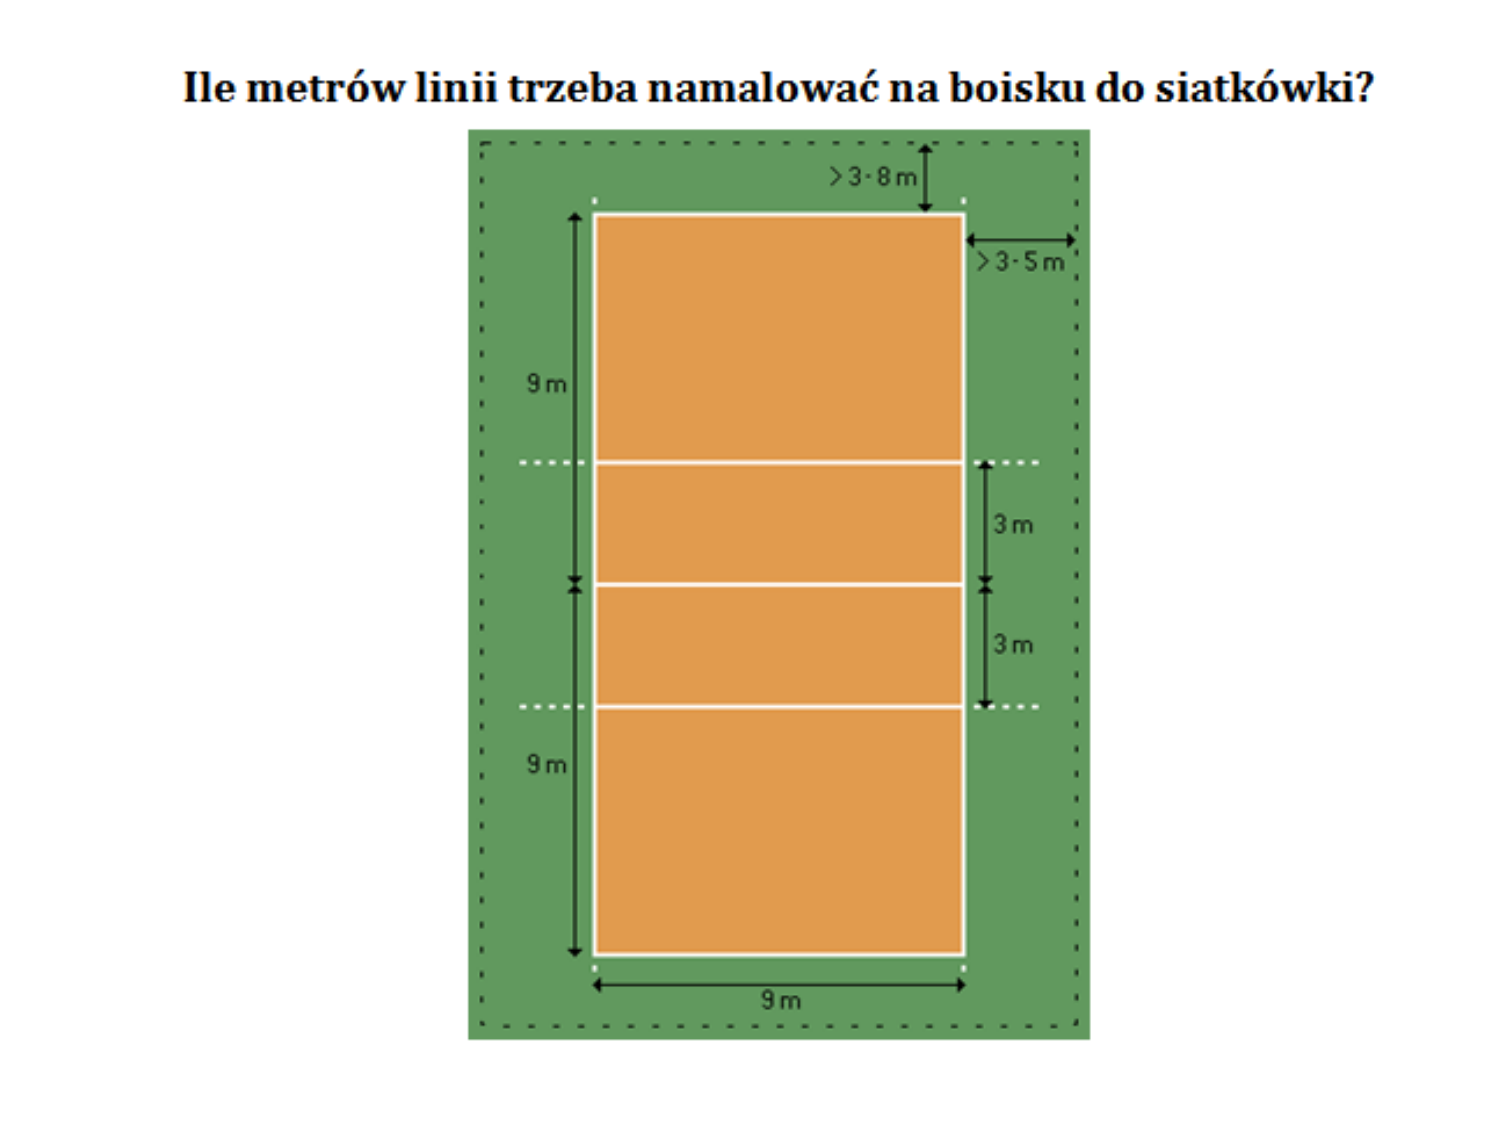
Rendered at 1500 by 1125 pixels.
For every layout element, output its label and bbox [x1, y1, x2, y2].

picture [151, 42, 1405, 1059]
